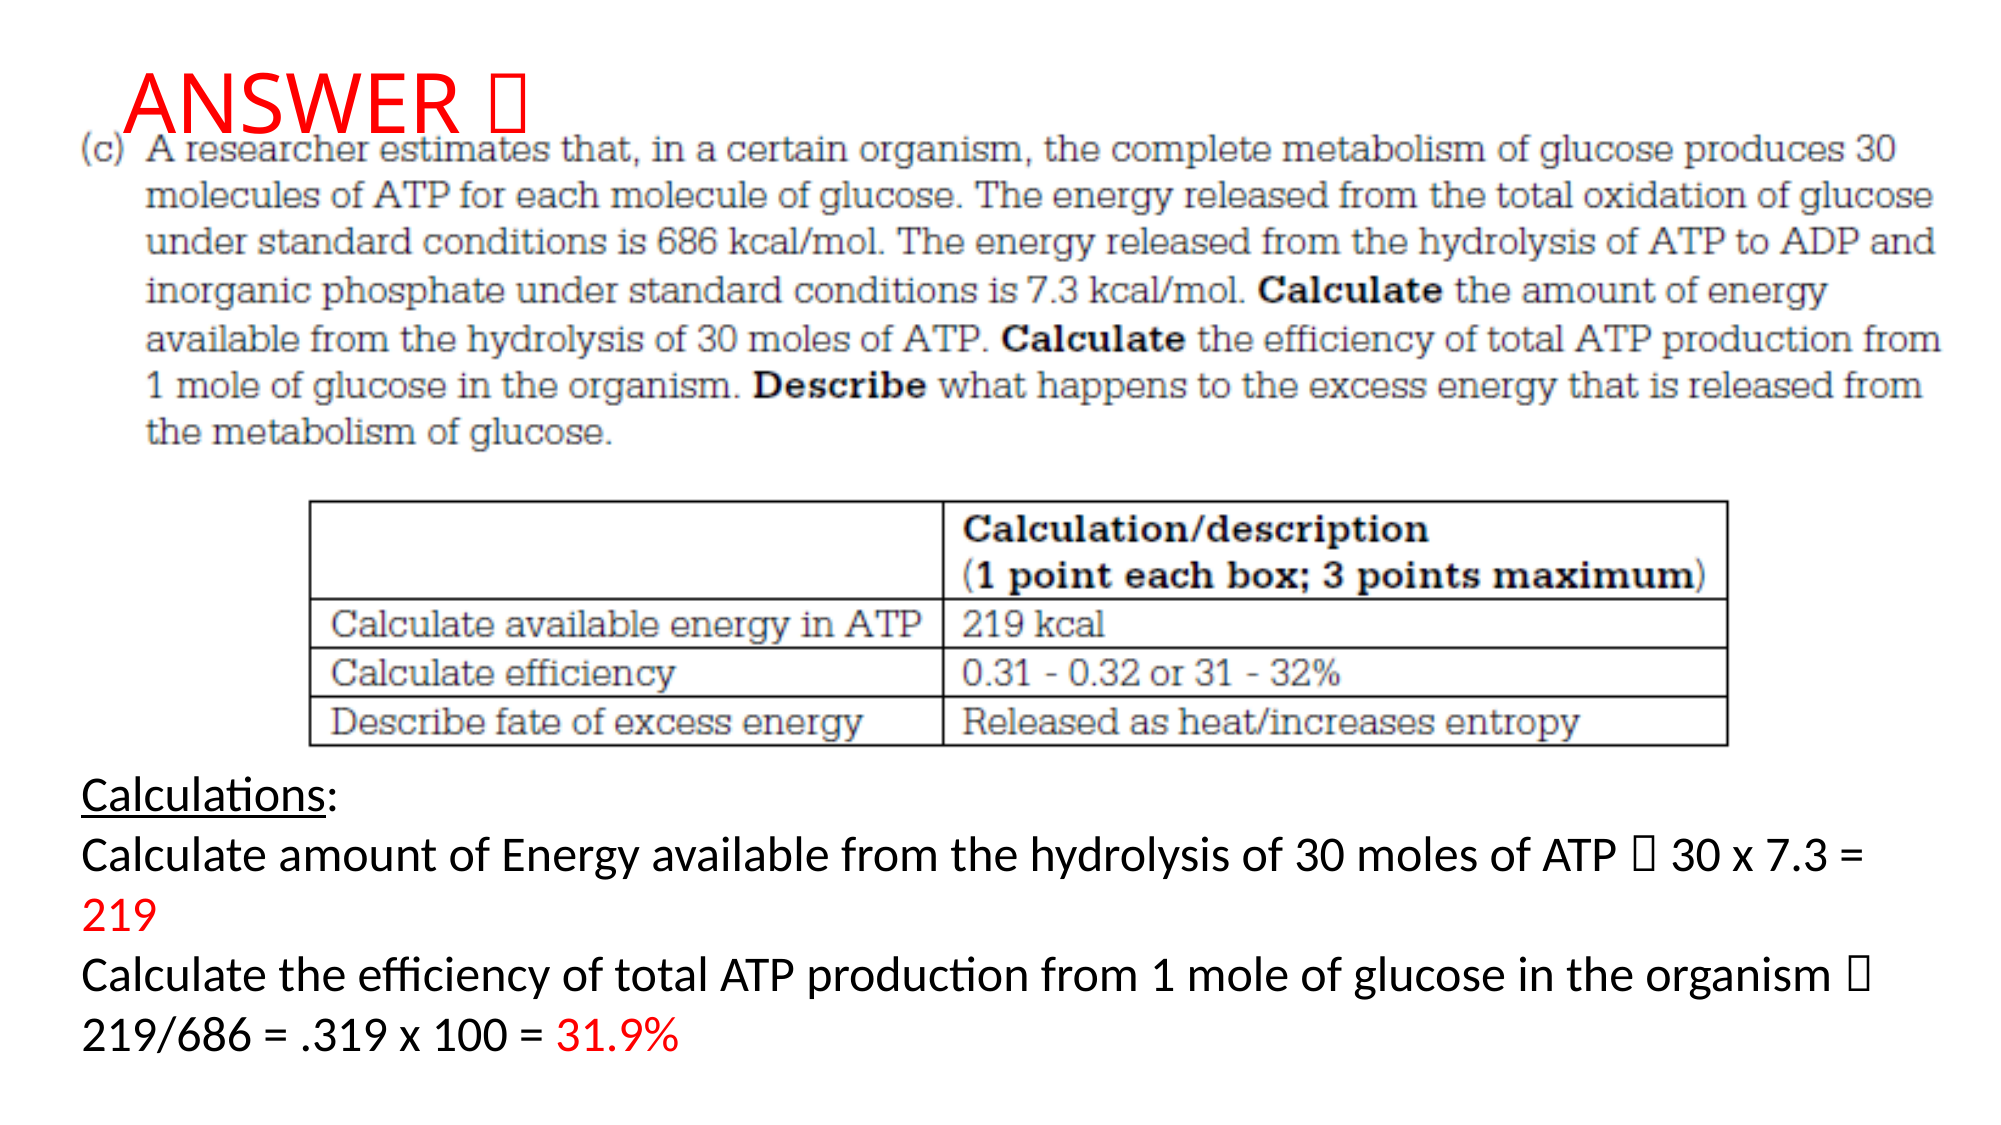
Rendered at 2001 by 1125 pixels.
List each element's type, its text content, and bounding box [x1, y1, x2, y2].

text_box Calculations: Calculate amount of Energy available from the hydrolysis of 30 moles of ATP  30 x 7.3 = 219 Calculate the efficiency of total ATP production from 1 mole of glucose in the organism  219/686 = .319 x 100 = 31.9% [66, 779, 1962, 1114]
text_box ANSWER  [108, 53, 610, 106]
picture [66, 106, 1973, 779]
